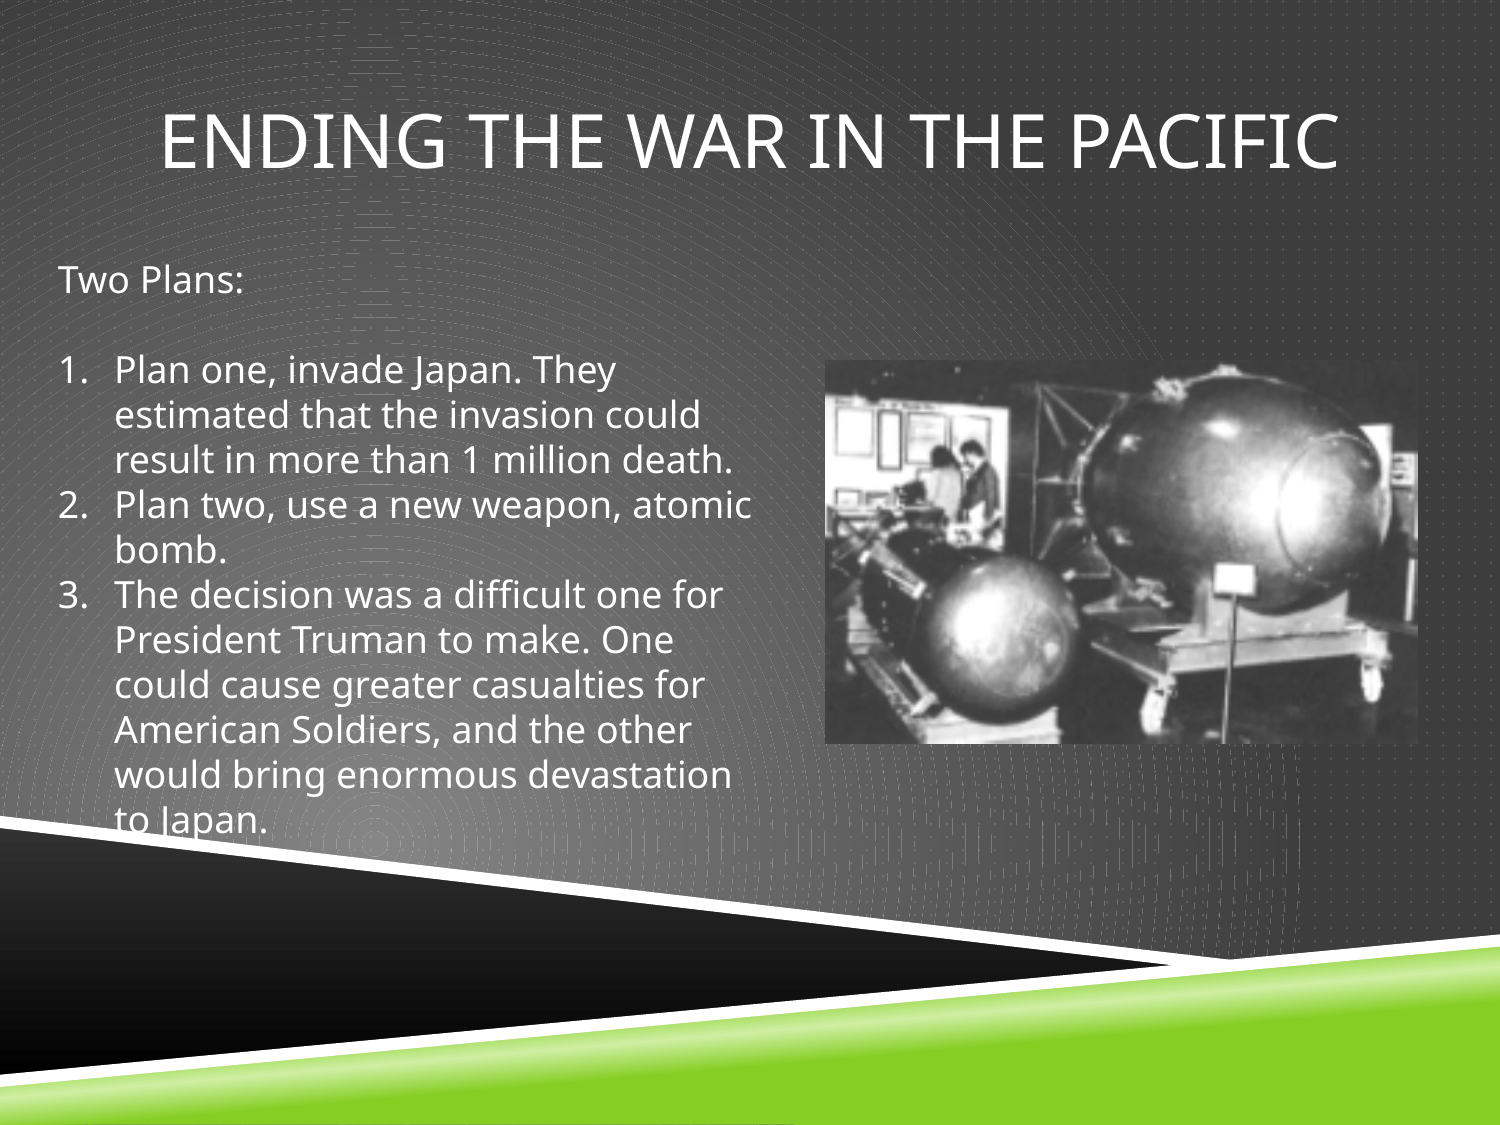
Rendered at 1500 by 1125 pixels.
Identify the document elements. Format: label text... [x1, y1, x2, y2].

text_box Two Plans: Plan one, invade Japan. They estimated that the invasion could result in more than 1 million death. Plan two, use a new weapon, atomic bomb. The decision was a difficult one for President Truman to make. One could cause greater casualties for American Soldiers, and the other would bring enormous devastation to Japan. [43, 248, 794, 939]
picture [825, 359, 1418, 744]
title Ending the War in the pacific [112, 45, 1388, 233]
